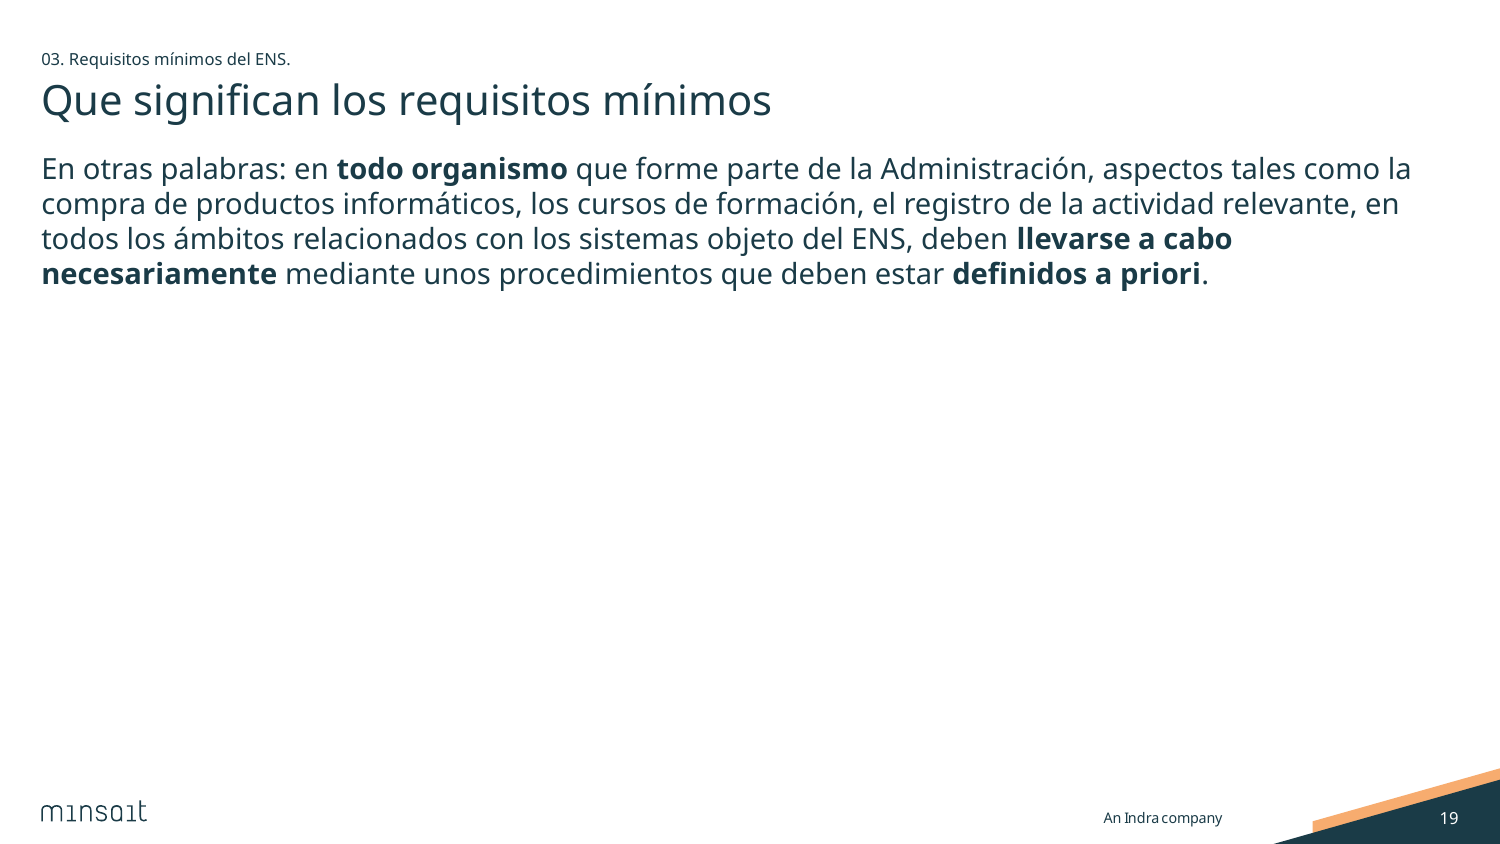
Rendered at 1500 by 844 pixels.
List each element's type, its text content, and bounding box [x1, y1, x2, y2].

list 03. Requisitos mínimos del ENS. [41, 43, 1459, 75]
title Que significan los requisitos mínimos [41, 79, 1459, 150]
text_box En otras palabras: en todo organismo que forme parte de la Administración, aspectos tales como la compra de productos informáticos, los cursos de formación, el registro de la actividad relevante, en todos los ámbitos relacionados con los sistemas objeto del ENS, deben llevarse a cabo necesariamente mediante unos procedimientos que deben estar definidos a priori. [41, 150, 1459, 436]
